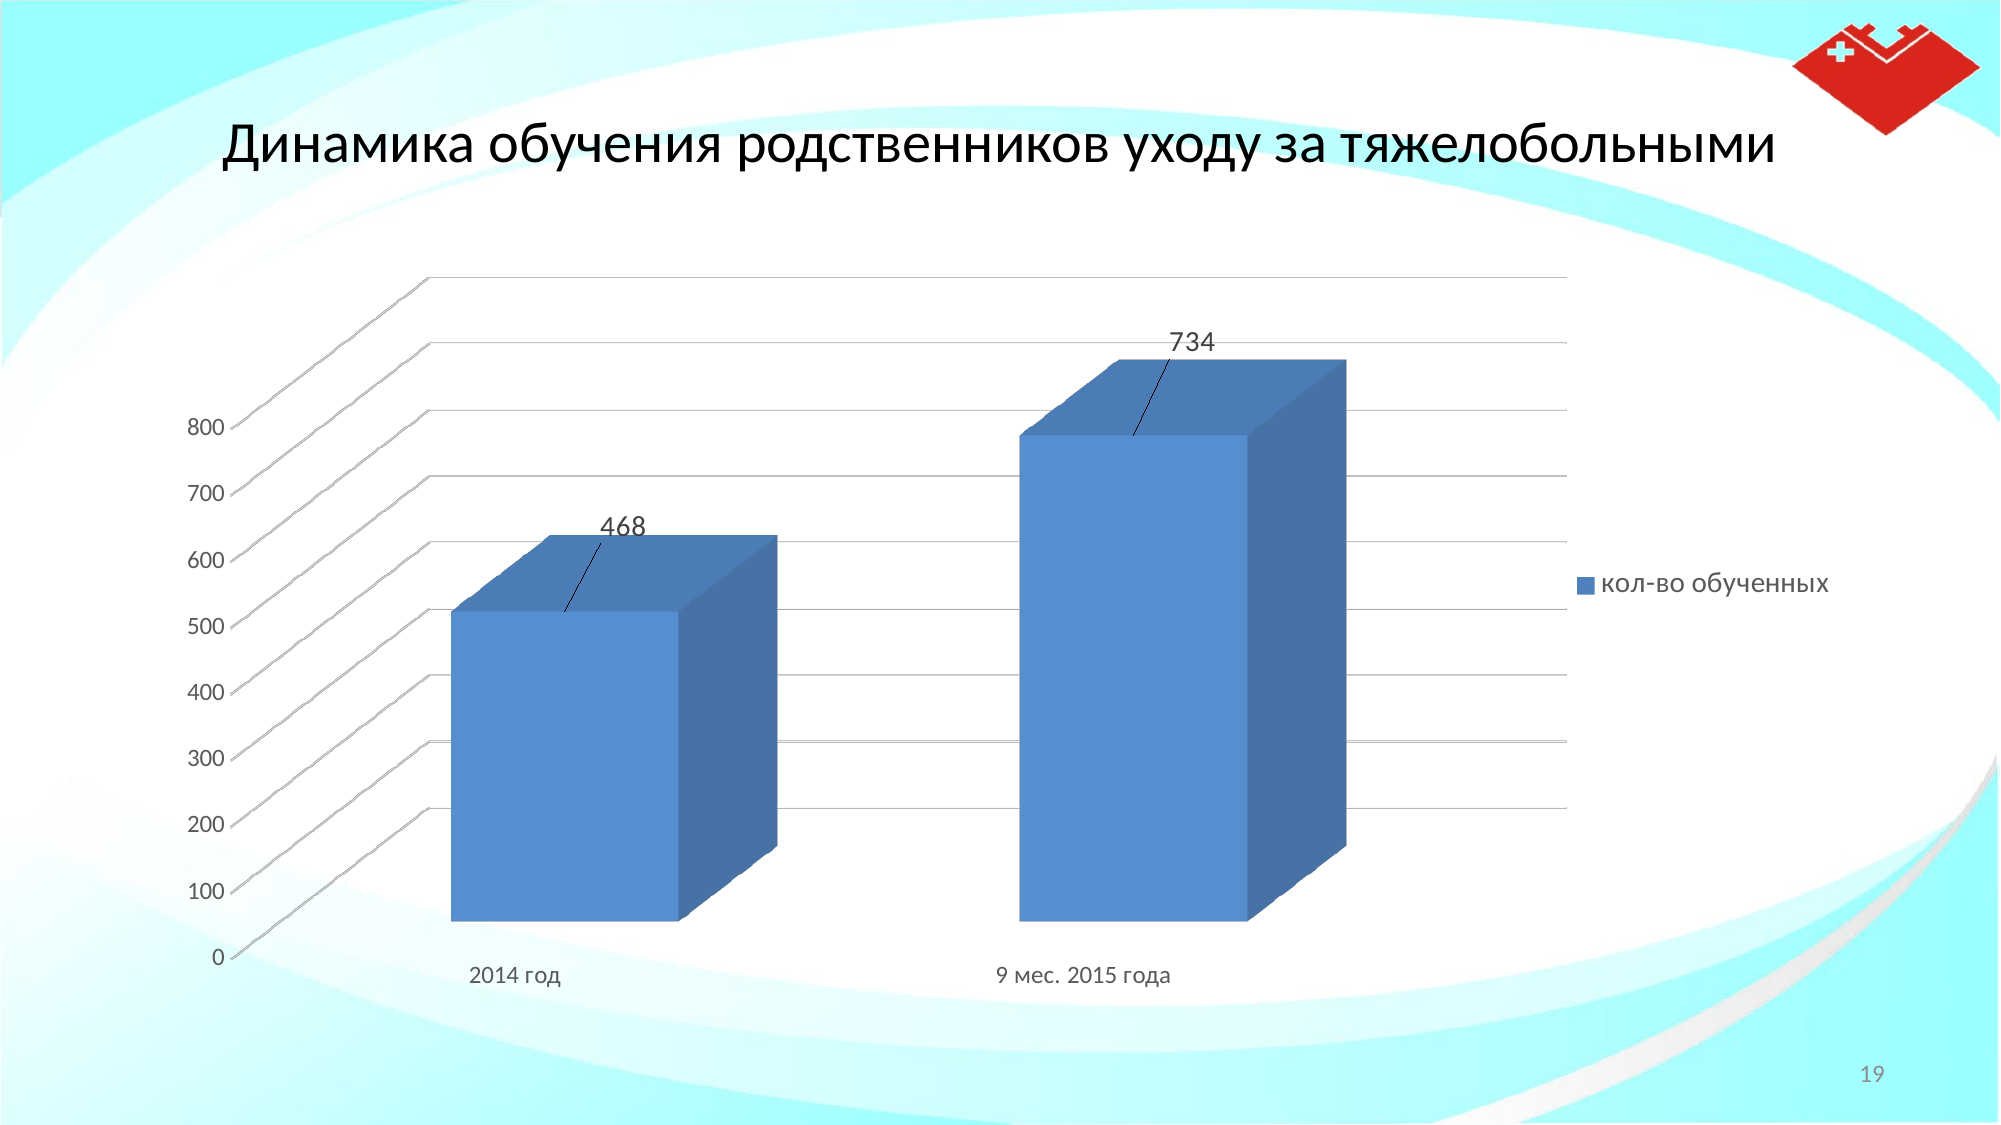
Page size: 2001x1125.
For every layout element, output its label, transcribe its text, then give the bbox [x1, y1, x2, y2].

chart [137, 262, 1901, 1006]
slide_number 19 [1433, 1042, 1900, 1103]
title Динамика обучения родственников уходу за тяжелобольными [99, 45, 1900, 233]
picture [0, 0, 2000, 1125]
